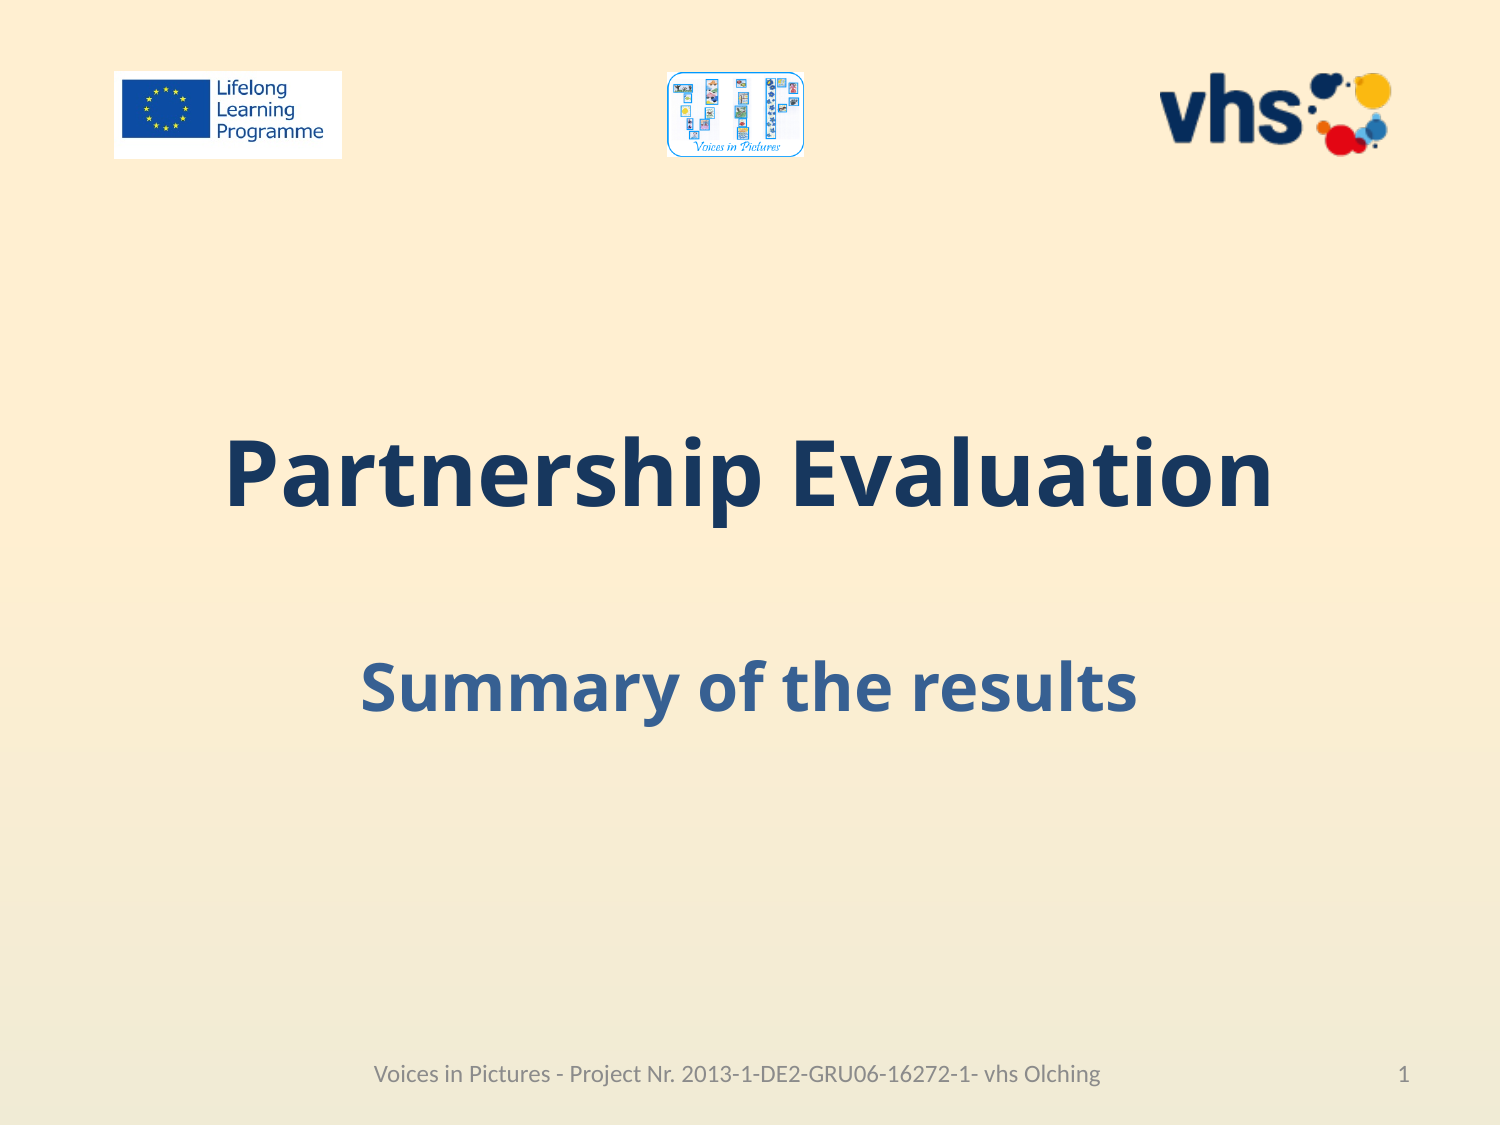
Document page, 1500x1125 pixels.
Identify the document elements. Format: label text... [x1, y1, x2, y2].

title Partnership Evaluation [112, 349, 1388, 591]
slide_number 1 [1074, 1042, 1425, 1103]
subtitle Summary of the results [225, 637, 1275, 925]
picture [114, 70, 342, 159]
footer Voices in Pictures - Project Nr. 2013-1-DE2-GRU06-16272-1- vhs Olching [206, 1042, 1074, 1103]
picture [1159, 72, 1403, 158]
picture [666, 72, 804, 158]
